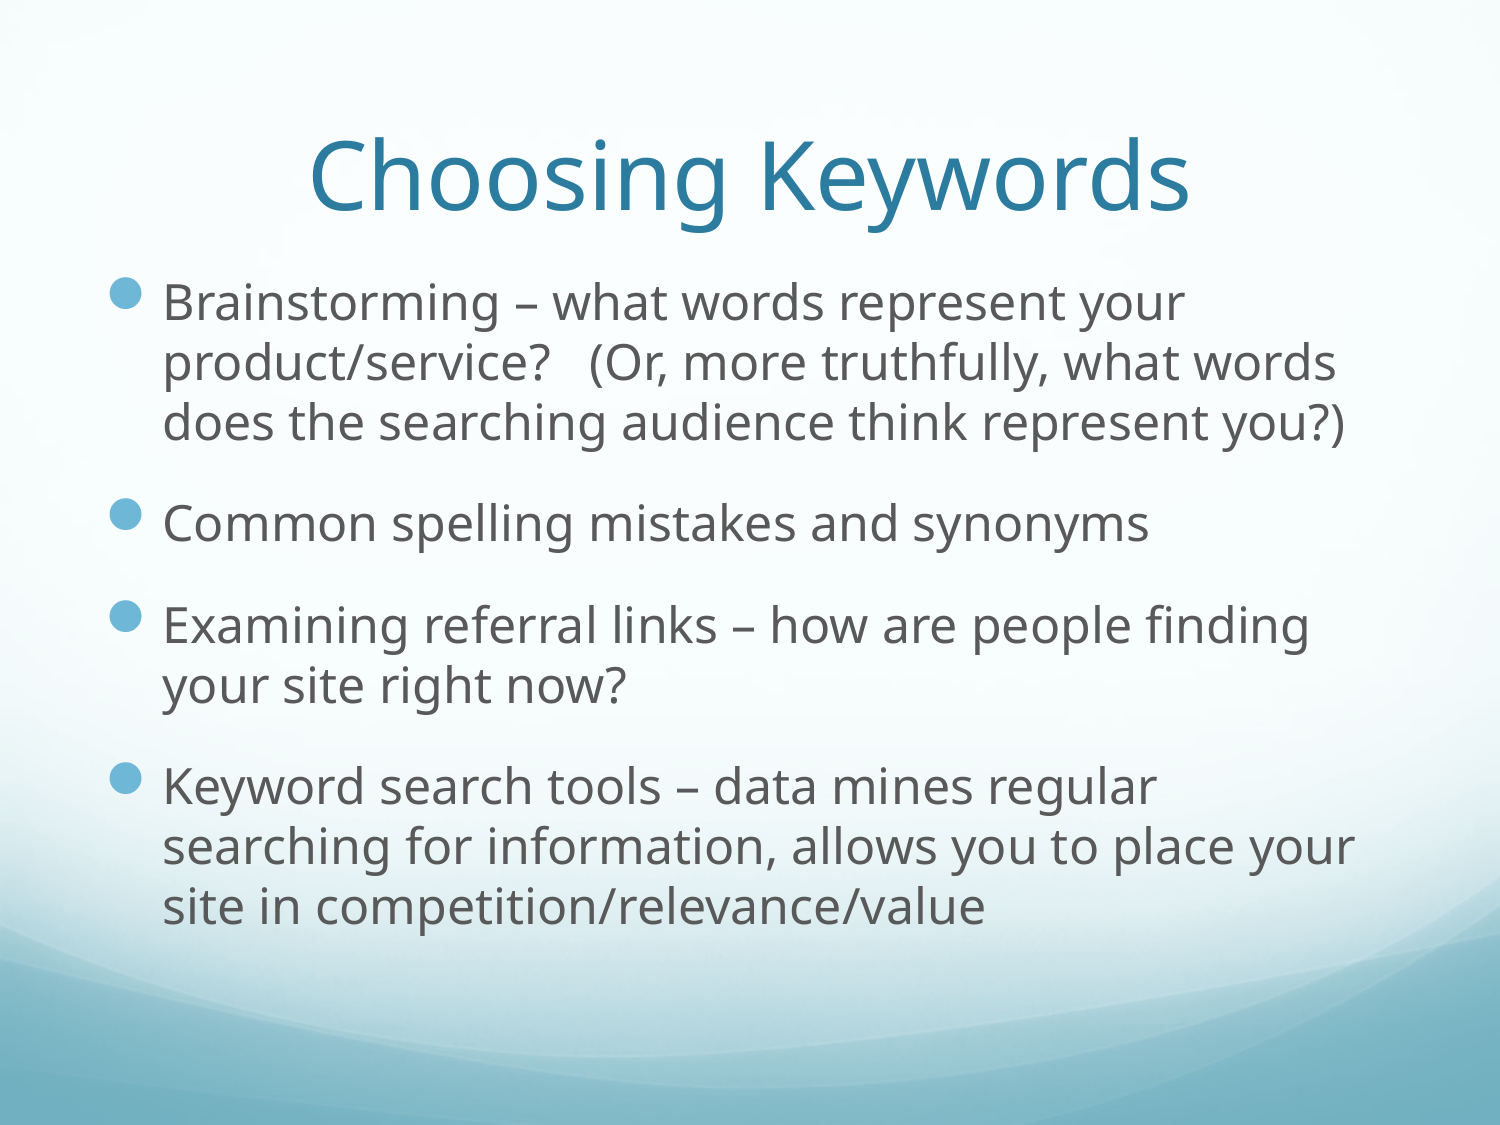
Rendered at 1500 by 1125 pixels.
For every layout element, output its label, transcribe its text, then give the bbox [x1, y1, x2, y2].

title Choosing Keywords [90, 17, 1410, 237]
list Brainstorming – what words represent your product/service? (Or, more truthfully, what words does the searching audience think represent you?) Common spelling mistakes and synonyms Examining referral links – how are people finding your site right now? Keyword search tools – data mines regular searching for information, allows you to place your site in competition/relevance/value [90, 262, 1410, 975]
